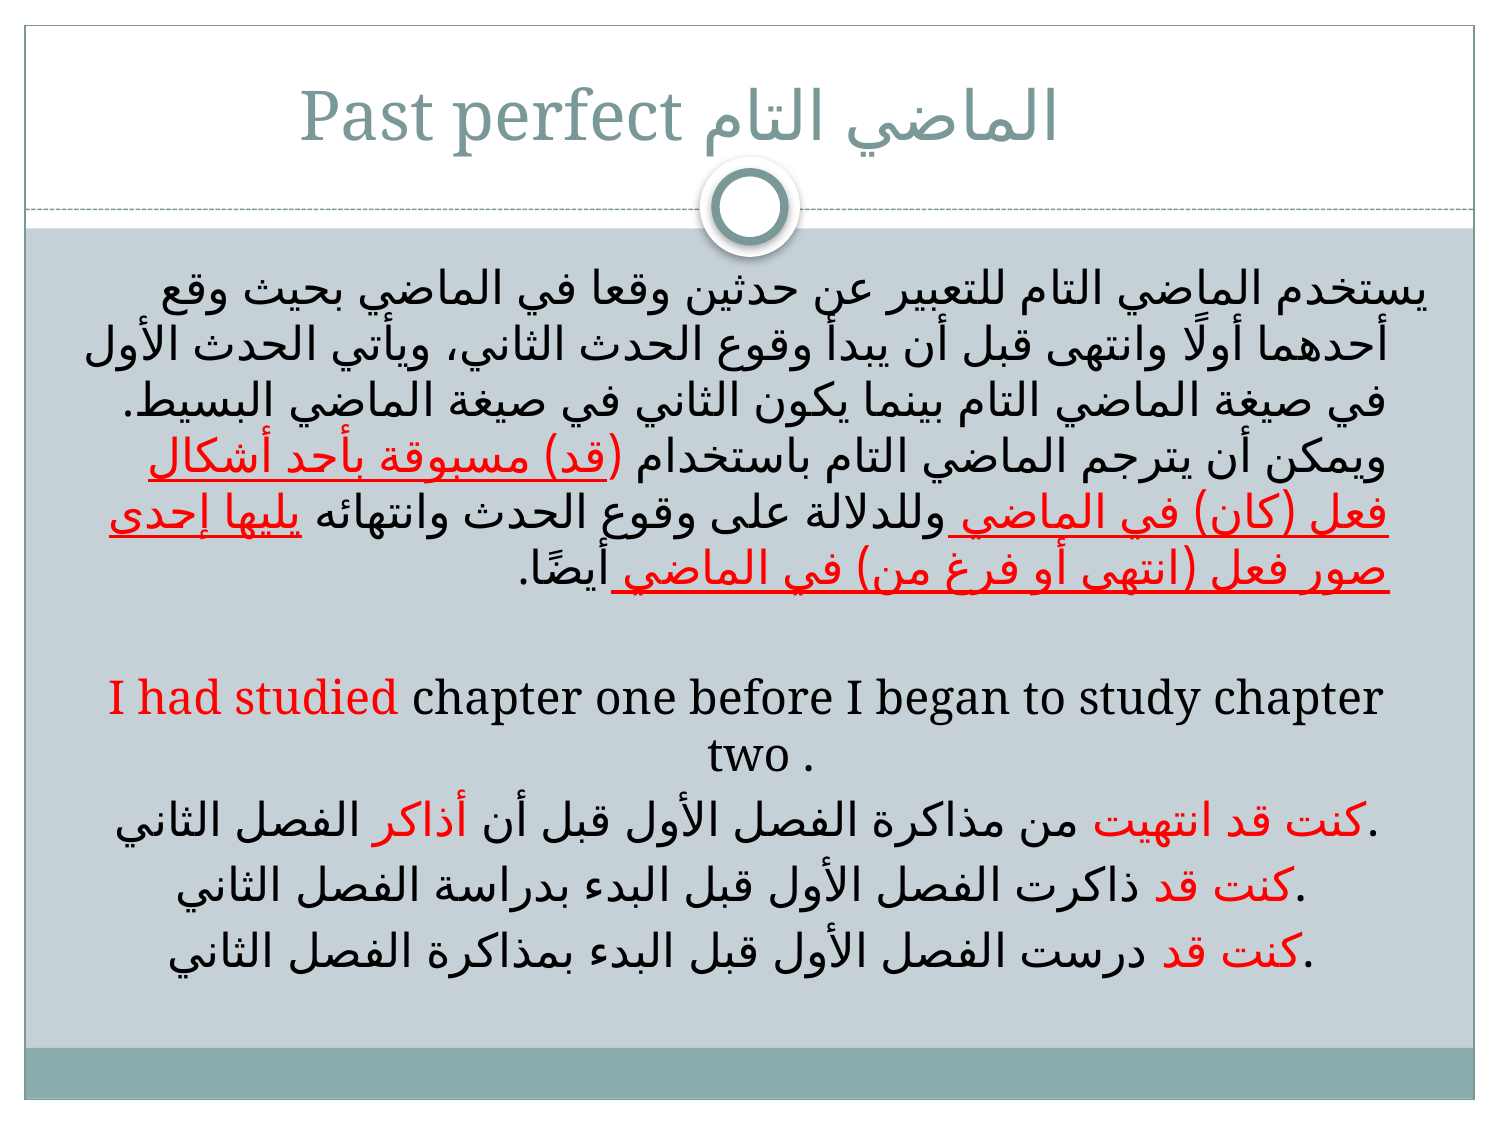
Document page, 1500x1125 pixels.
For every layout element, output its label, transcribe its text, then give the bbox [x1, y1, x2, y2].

title Past perfect الماضي التام [49, 37, 1450, 162]
list يستخدم الماضي التام للتعبير عن حدثين وقعا في الماضي بحيث وقع أحدهما أولًا وانتهى قبل أن يبدأ وقوع الحدث الثاني، ويأتي الحدث الأول في صيغة الماضي التام بينما يكون الثاني في صيغة الماضي البسيط. ويمكن أن يترجم الماضي التام باستخدام (قد) مسبوقة بأحد أشكال فعل (كان) في الماضي وللدلالة على وقوع الحدث وانتهائه يليها إحدى صور فعل (انتهى أو فرغ من) في الماضي أيضًا. I had studied chapter one before I began to study chapter two . كنت قد انتهيت من مذاكرة الفصل الأول قبل أن أذاكر الفصل الثاني. كنت قد ذاكرت الفصل الأول قبل البدء بدراسة الفصل الثاني. كنت قد درست الفصل الأول قبل البدء بمذاكرة الفصل الثاني. [49, 250, 1445, 1001]
